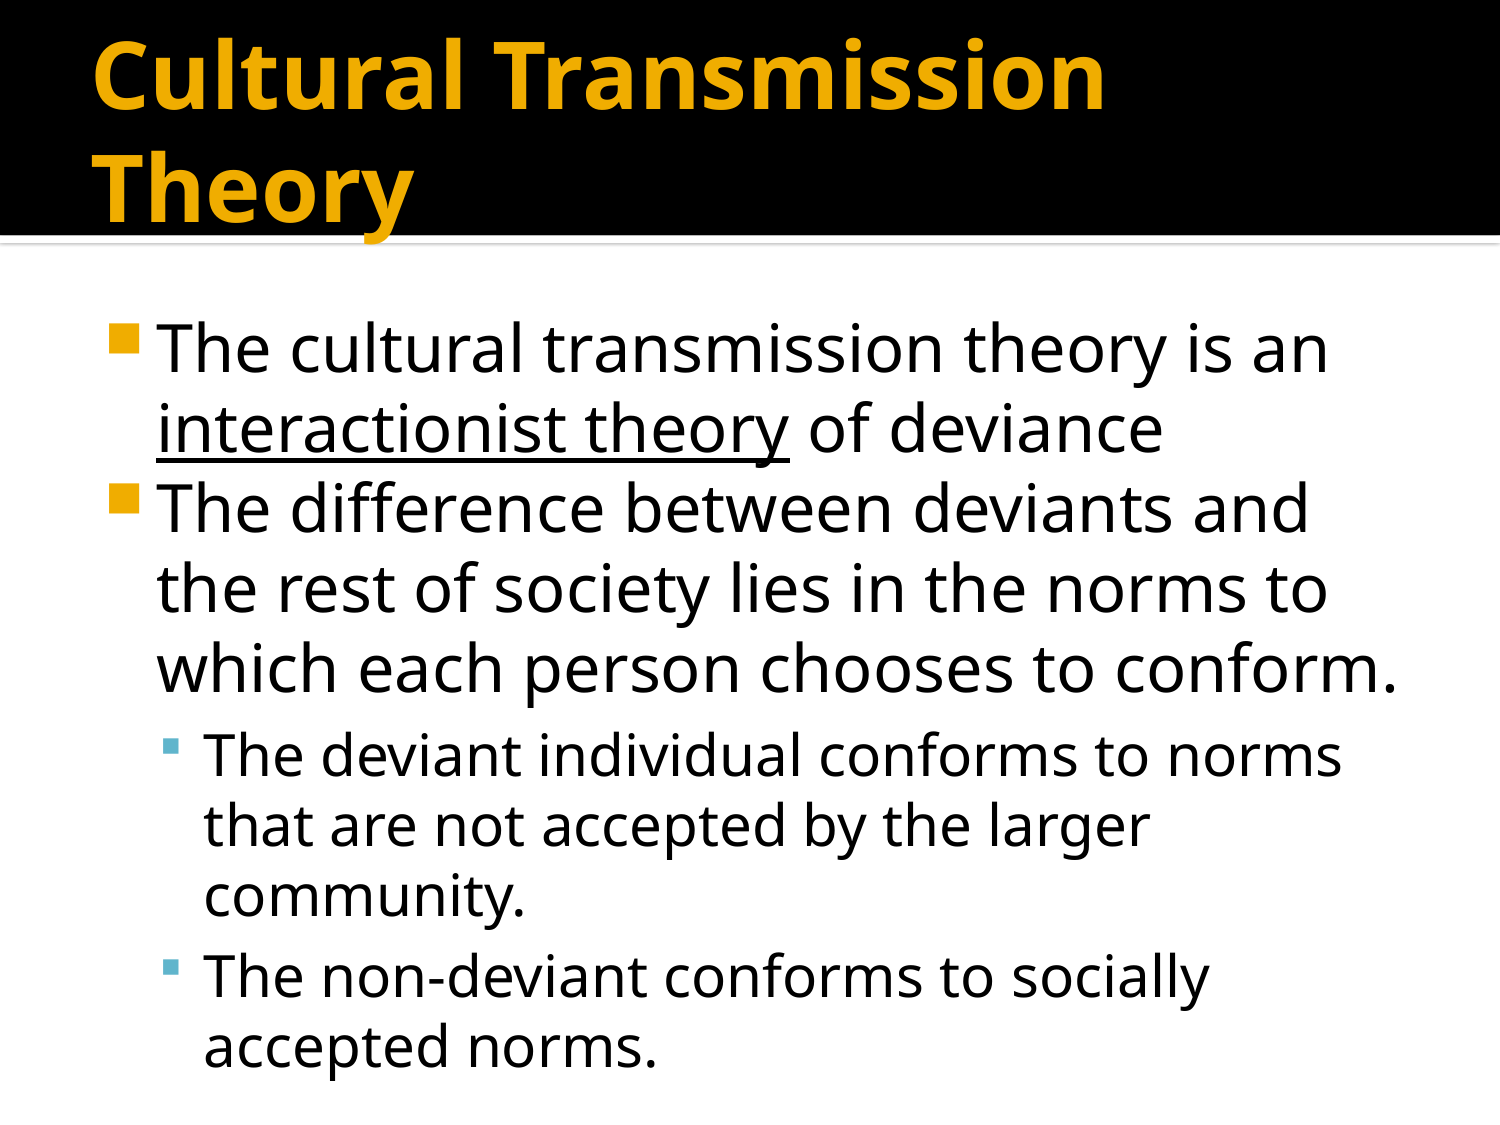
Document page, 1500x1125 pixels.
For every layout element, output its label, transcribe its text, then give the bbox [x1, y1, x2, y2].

title Cultural Transmission Theory [75, 25, 1425, 231]
list The cultural transmission theory is an interactionist theory of deviance The difference between deviants and the rest of society lies in the norms to which each person chooses to conform. The deviant individual conforms to norms that are not accepted by the larger community. The non-deviant conforms to socially accepted norms. [75, 291, 1425, 1050]
